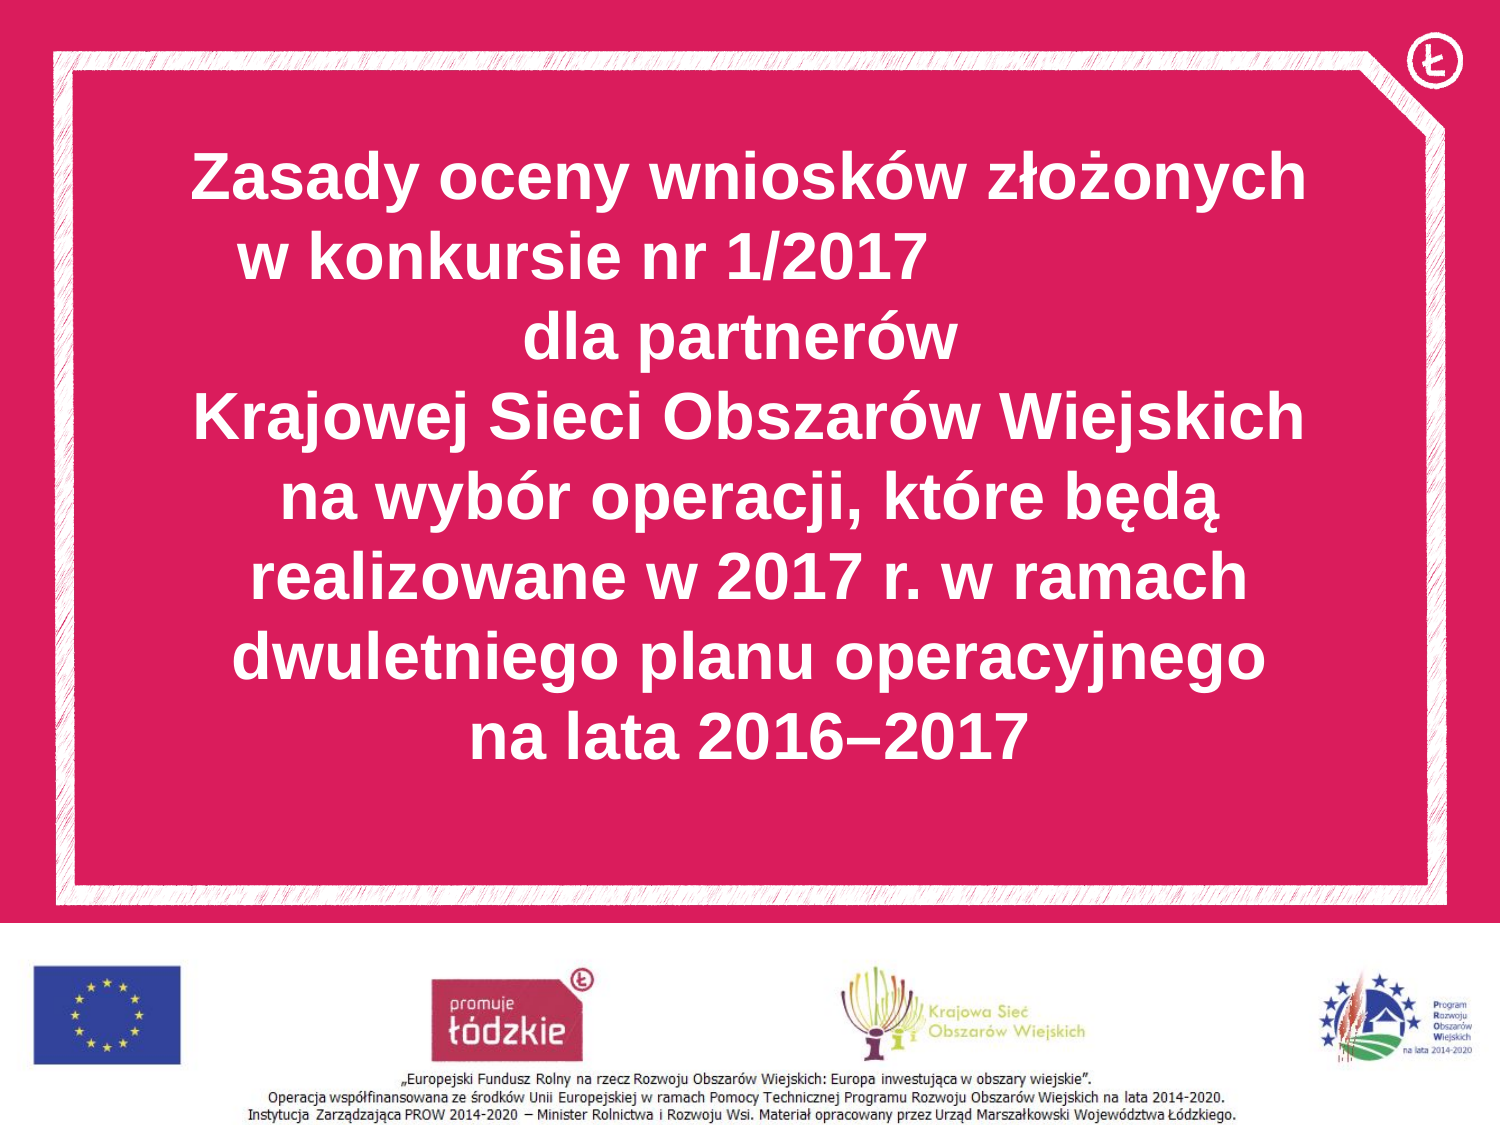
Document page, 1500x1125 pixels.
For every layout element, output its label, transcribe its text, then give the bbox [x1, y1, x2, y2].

text_box Zasady oceny wniosków złożonych w konkursie nr 1/2017 dla partnerów Krajowej Sieci Obszarów Wiejskich na wybór operacji, które będą realizowane w 2017 r. w ramach dwuletniego planu operacyjnego na lata 2016–2017 [171, 125, 1329, 780]
picture [0, 32, 1500, 1125]
text_box [93, 54, 1436, 152]
